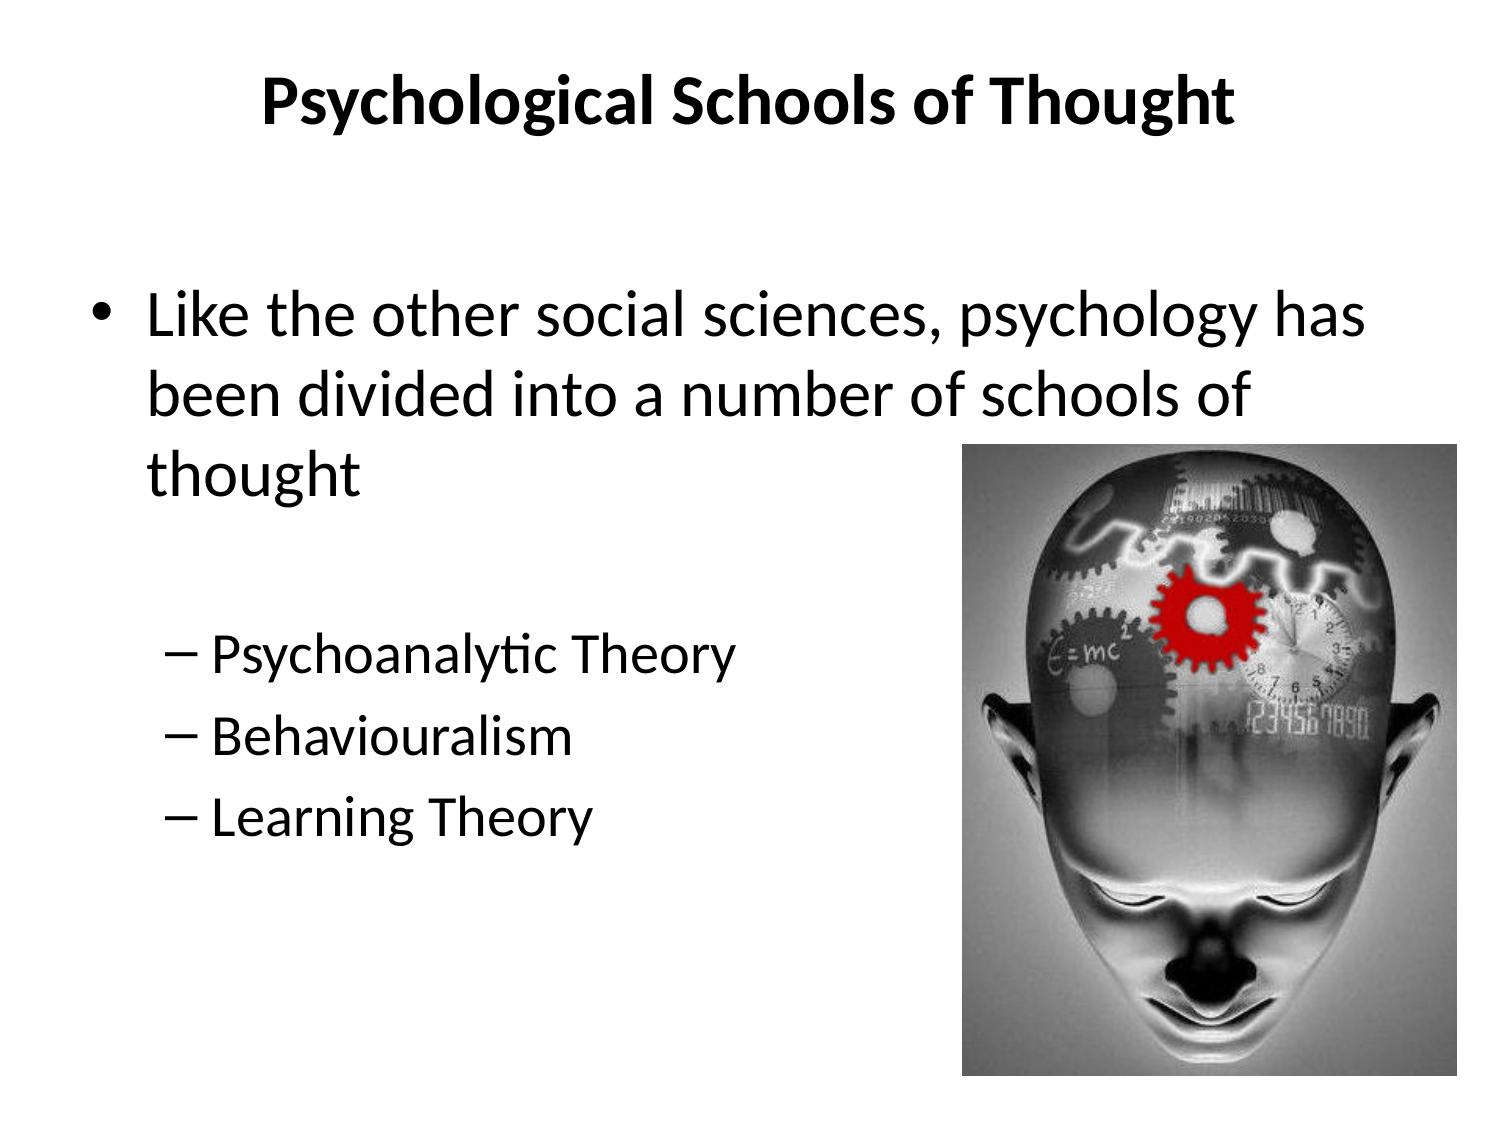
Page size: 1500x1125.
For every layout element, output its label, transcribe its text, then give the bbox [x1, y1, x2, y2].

picture [962, 444, 1457, 1076]
title Psychological Schools of Thought [75, 45, 1425, 233]
list Like the other social sciences, psychology has been divided into a number of schools of thought Psychoanalytic Theory Behaviouralism Learning Theory [75, 262, 1425, 1005]
